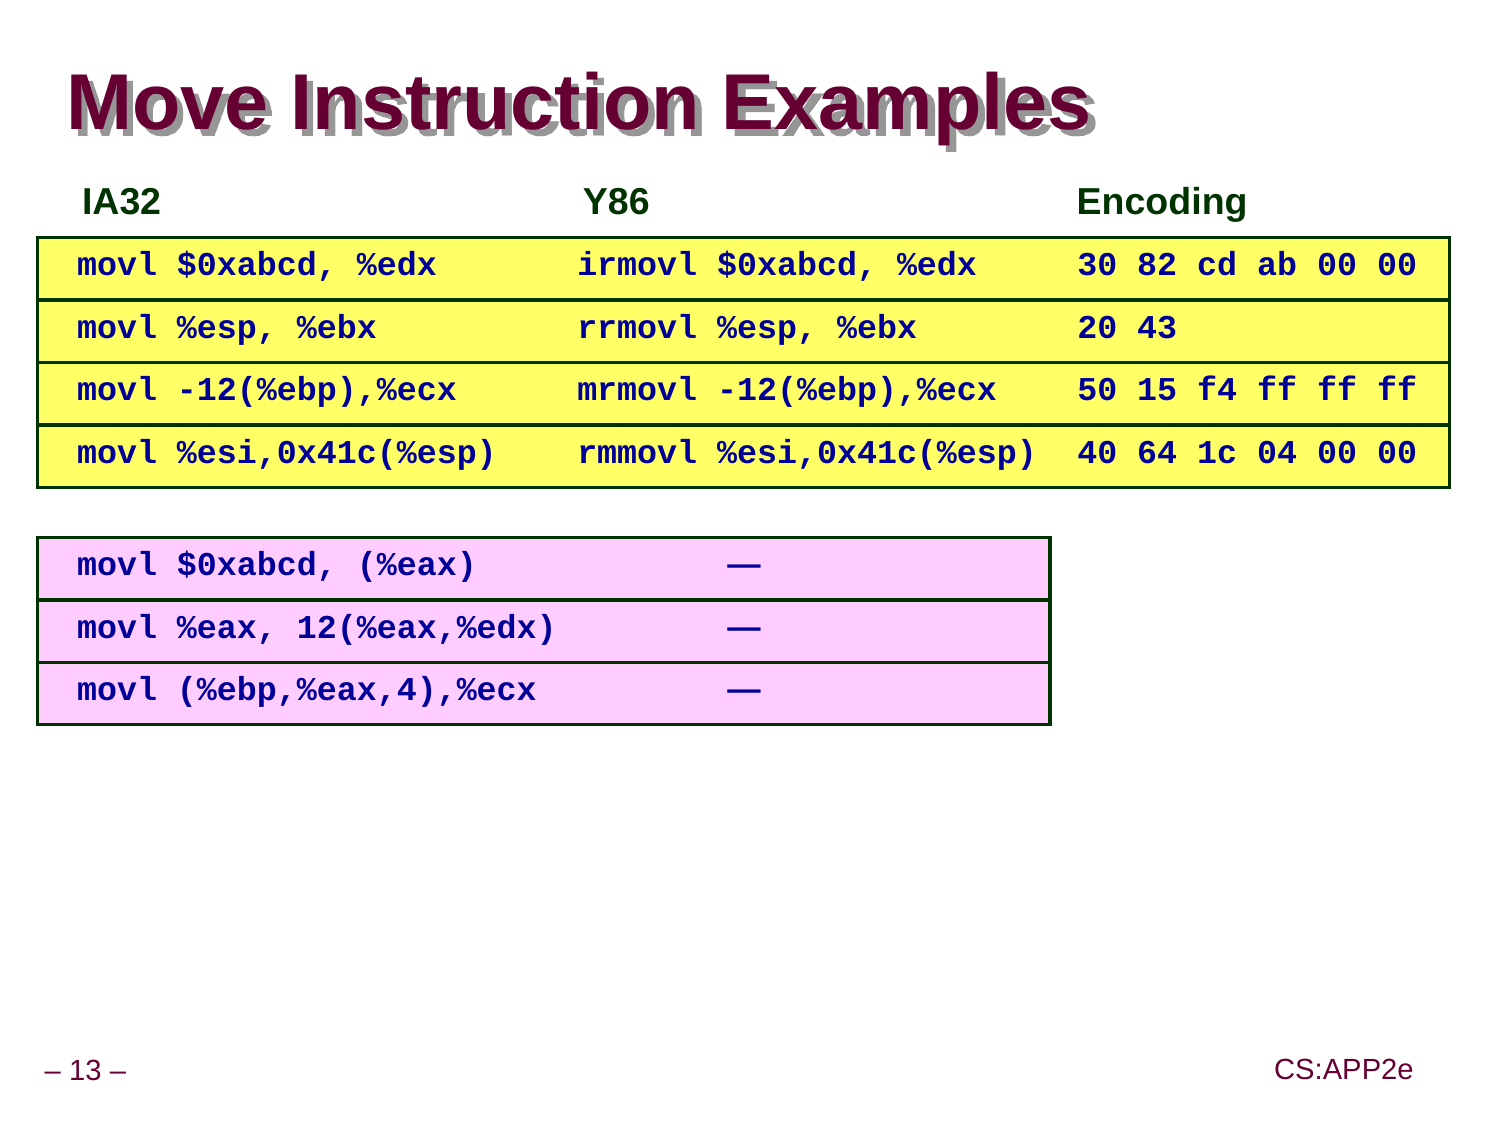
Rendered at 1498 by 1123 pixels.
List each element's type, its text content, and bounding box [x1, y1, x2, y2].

text_box movl %eax, 12(%eax,%edx) [62, 600, 425, 650]
text_box movl $0xabcd, %edx [62, 237, 425, 288]
text_box movl $0xabcd, (%eax) [62, 537, 425, 588]
text_box 40 64 1c 04 00 00 [1062, 425, 1425, 475]
text_box [37, 662, 1050, 725]
text_box 30 82 cd ab 00 00 [1062, 237, 1425, 288]
text_box Encoding [1069, 174, 1256, 231]
text_box IA32 [74, 174, 169, 231]
text_box — [562, 537, 925, 588]
text_box [37, 537, 1050, 600]
text_box movl %esp, %ebx [62, 300, 425, 350]
title Move Instruction Examples [66, 40, 1495, 169]
text_box movl -12(%ebp),%ecx [62, 362, 425, 413]
text_box 50 15 f4 ff ff ff [1062, 362, 1425, 413]
text_box mrmovl -12(%ebp),%ecx [562, 362, 925, 413]
text_box [37, 424, 1450, 488]
text_box movl (%ebp,%eax,4),%ecx [62, 662, 425, 713]
text_box rrmovl %esp, %ebx [562, 300, 925, 350]
text_box — [562, 600, 925, 650]
text_box 20 43 [1062, 300, 1425, 350]
text_box [37, 600, 1050, 662]
text_box [37, 362, 1450, 424]
text_box — [562, 662, 925, 713]
text_box [37, 300, 1450, 362]
text_box irmovl $0xabcd, %edx [562, 237, 925, 288]
text_box movl %esi,0x41c(%esp) [62, 425, 425, 475]
text_box [37, 237, 1450, 300]
text_box Y86 [575, 174, 658, 231]
text_box rmmovl %esi,0x41c(%esp) [562, 425, 925, 475]
